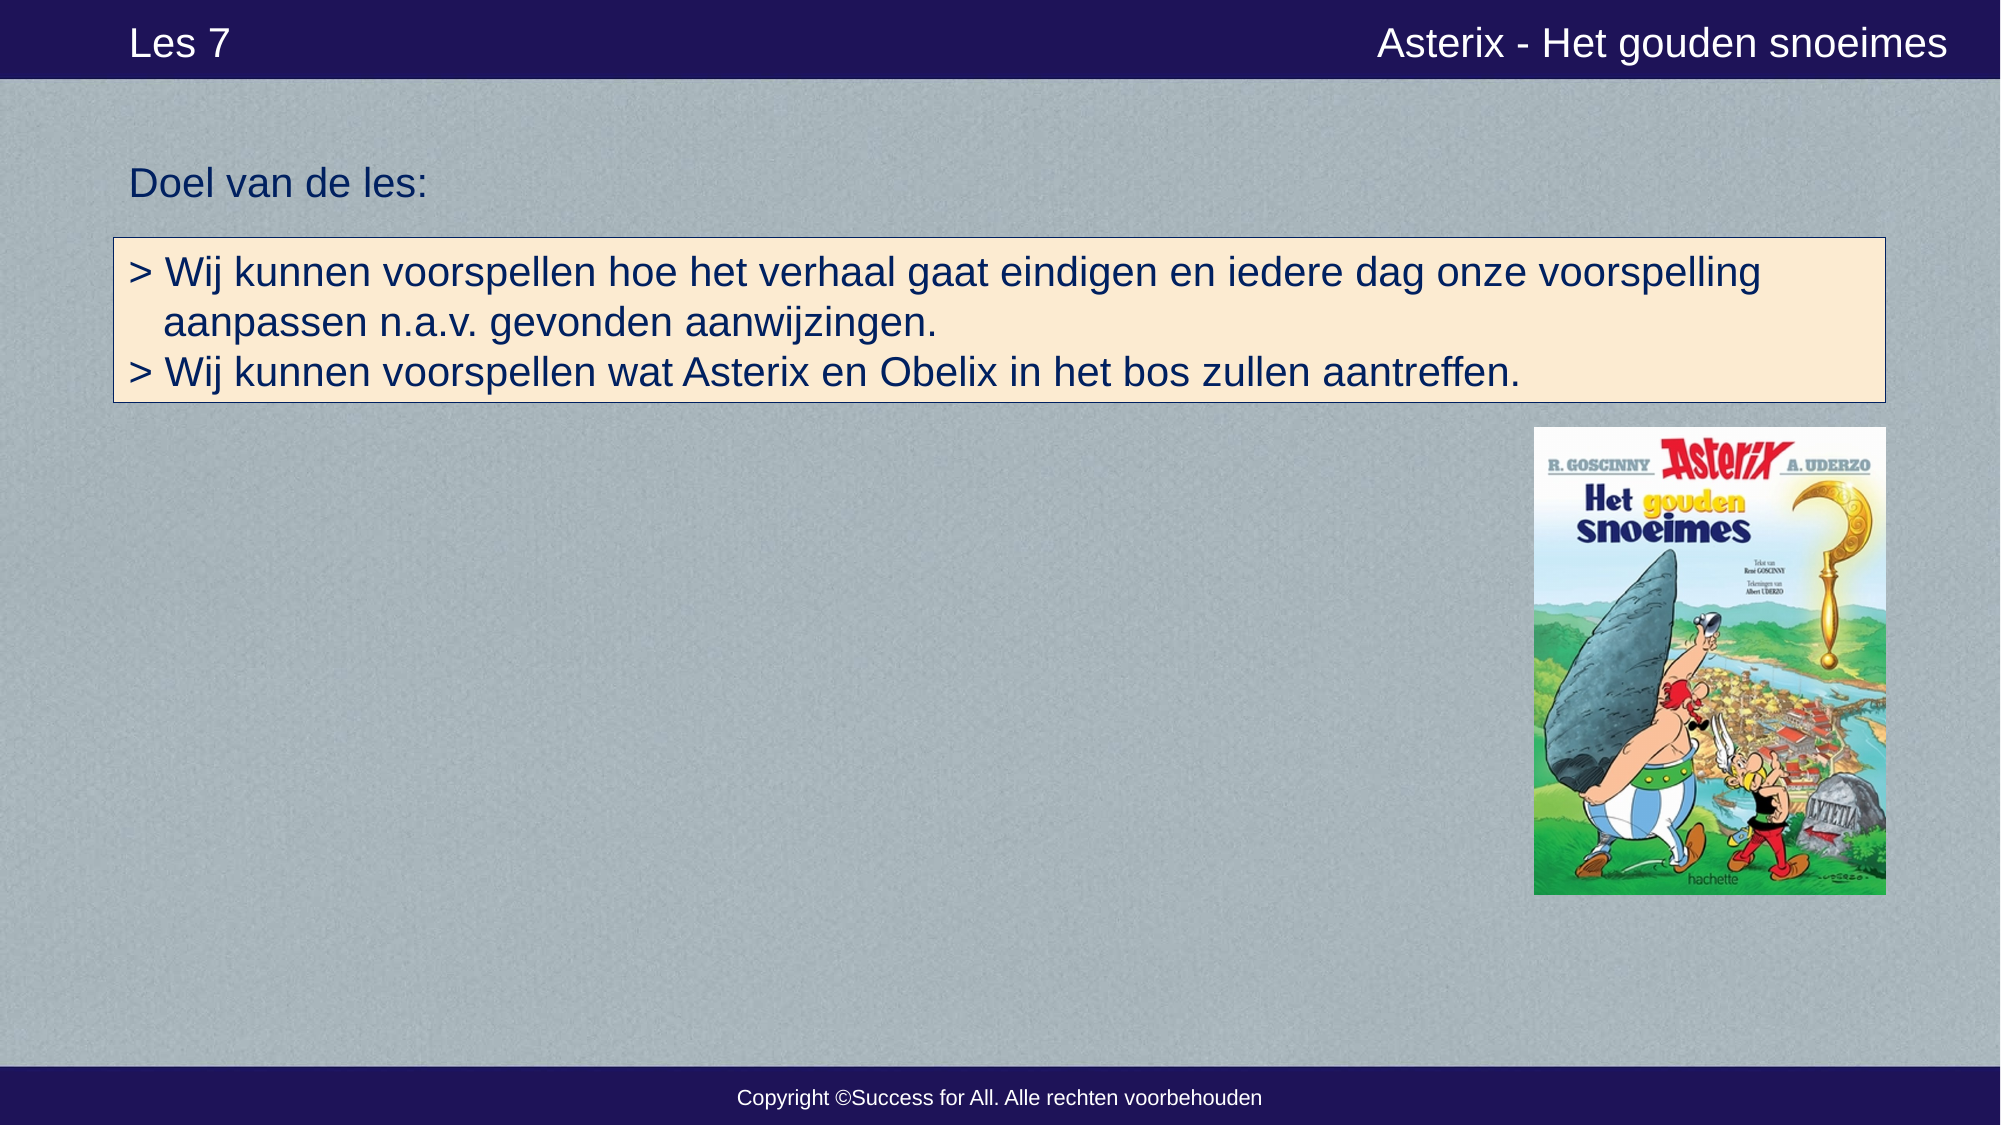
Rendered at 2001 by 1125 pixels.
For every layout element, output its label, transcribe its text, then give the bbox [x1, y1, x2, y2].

text_box Doel van de les: [113, 148, 1635, 214]
text_box > Wij kunnen voorspellen hoe het verhaal gaat eindigen en iedere dag onze voorspelling aanpassen n.a.v. gevonden aanwijzingen. > Wij kunnen voorspellen wat Asterix en Obelix in het bos zullen aantreffen. [113, 237, 1886, 403]
text_box Asterix - Het gouden snoeimes [786, 8, 1963, 73]
text_box Les 7 [114, 8, 354, 73]
text_box Copyright ©Success for All. Alle rechten voorbehouden [0, 1076, 2000, 1125]
picture [0, 0, 2001, 1125]
